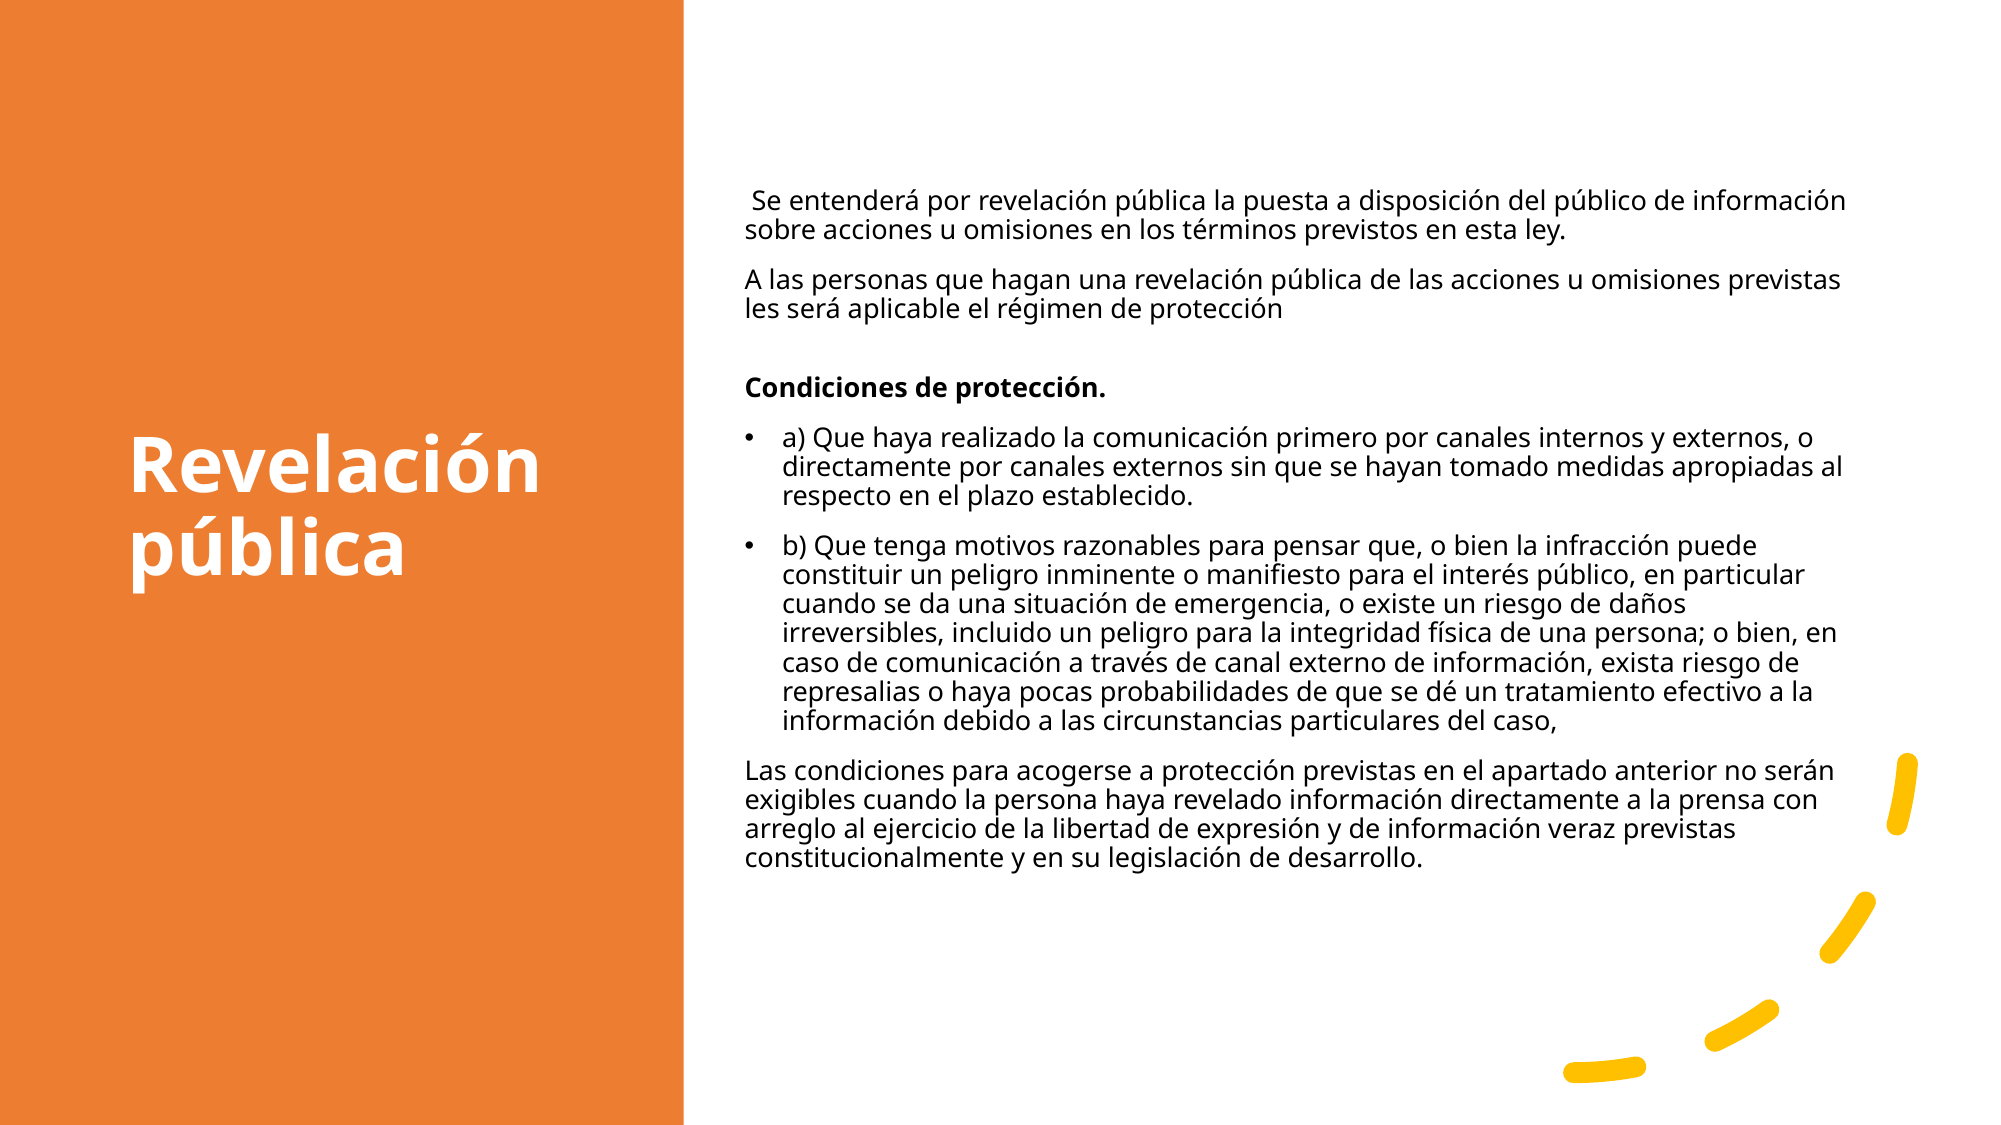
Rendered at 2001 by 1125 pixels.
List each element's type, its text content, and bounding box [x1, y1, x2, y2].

text_box [1863, 737, 1909, 907]
text_box [0, 0, 684, 1125]
list Se entenderá por revelación pública la puesta a disposición del público de información sobre acciones u omisiones en los términos previstos en esta ley. A las personas que hagan una revelación pública de las acciones u omisiones previstas les será aplicable el régimen de protección Condiciones de protección. a) Que haya realizado la comunicación primero por canales internos y externos, o directamente por canales externos sin que se hayan tomado medidas apropiadas al respecto en el plazo establecido. b) Que tenga motivos razonables para pensar que, o bien la infracción puede constituir un peligro inminente o manifiesto para el interés público, en particular cuando se da una situación de emergencia, o existe un riesgo de daños irreversibles, incluido un peligro para la integridad física de una persona; o bien, en caso de comunicación a través de canal externo de información, exista riesgo de represalias o haya pocas probabilidades de que se dé un tratamiento efectivo a la información debido a las circunstancias particulares del caso, Las condiciones para acogerse a protección previstas en el apartado anterior no serán exigibles cuando la persona haya revelado información directamente a la prensa con arreglo al ejercicio de la libertad de expresión y de información veraz previstas constitucionalmente y en su legislación de desarrollo. [729, 97, 1863, 1014]
text_box [1573, 1014, 1763, 1073]
text_box [684, 0, 2000, 1125]
title Revelación pública [112, 97, 638, 1014]
